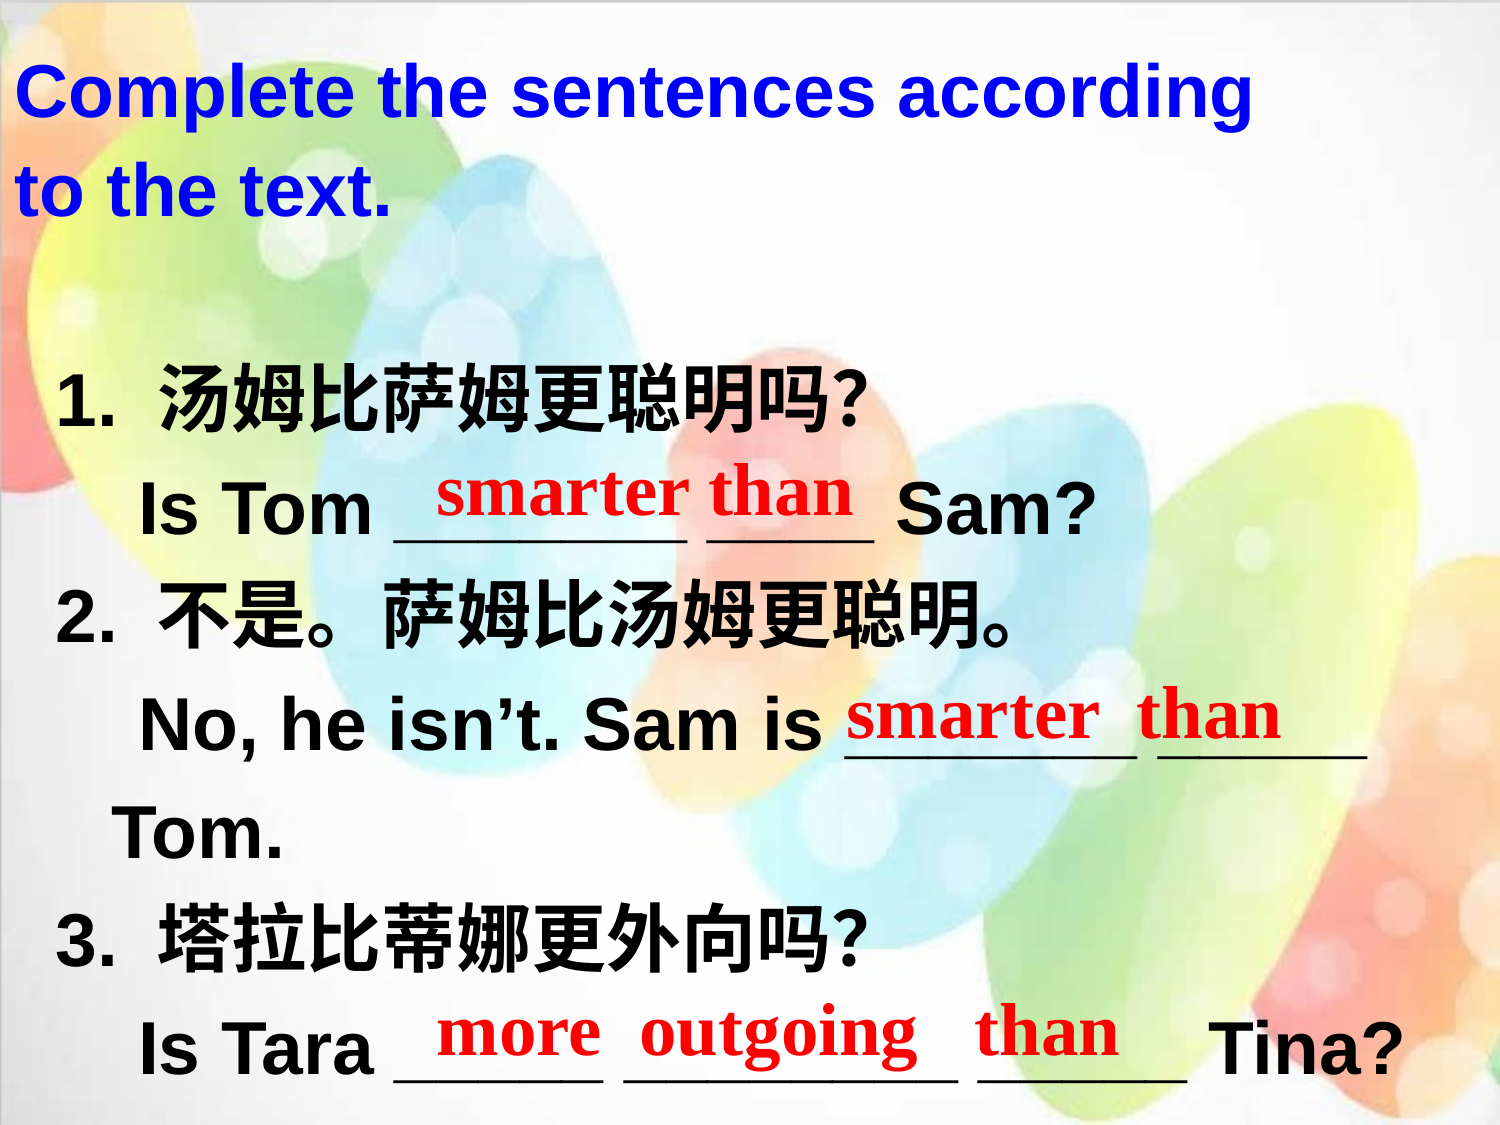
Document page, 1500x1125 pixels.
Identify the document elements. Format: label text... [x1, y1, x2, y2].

text_box Complete the sentences according to the text. [0, 51, 1347, 213]
text_box 1. 汤姆比萨姆更聪明吗？ Is Tom _______ ____ Sam? 2. 不是。萨姆比汤姆更聪明。 No, he isn’t. Sam is _______ _____ Tom. 3. 塔拉比蒂娜更外向吗？ Is Tara _____ ________ _____ Tina? [40, 326, 1447, 1059]
text_box more outgoing than [421, 972, 1320, 1078]
text_box smarter than [421, 433, 942, 539]
picture [0, 0, 1500, 1125]
text_box smarter than [831, 656, 1352, 761]
